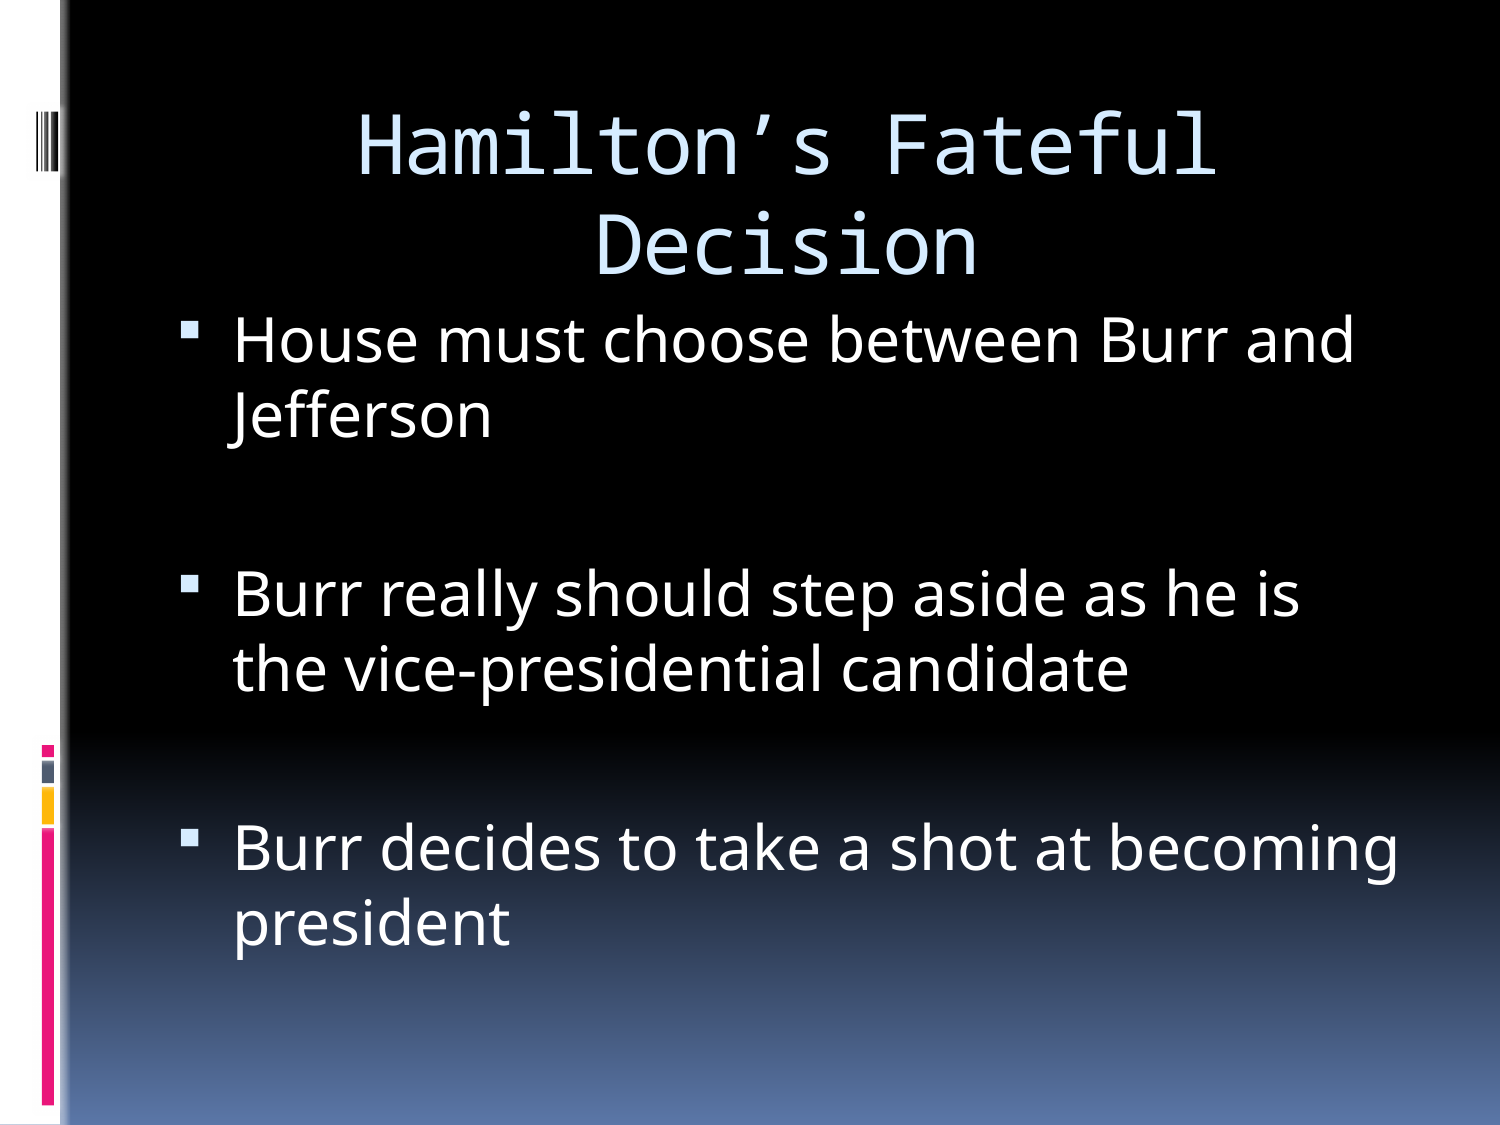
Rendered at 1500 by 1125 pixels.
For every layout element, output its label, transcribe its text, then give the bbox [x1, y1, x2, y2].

list House must choose between Burr and Jefferson Burr really should step aside as he is the vice-presidential candidate Burr decides to take a shot at becoming president [150, 292, 1425, 1043]
title Hamilton’s Fateful Decision [150, 83, 1425, 234]
